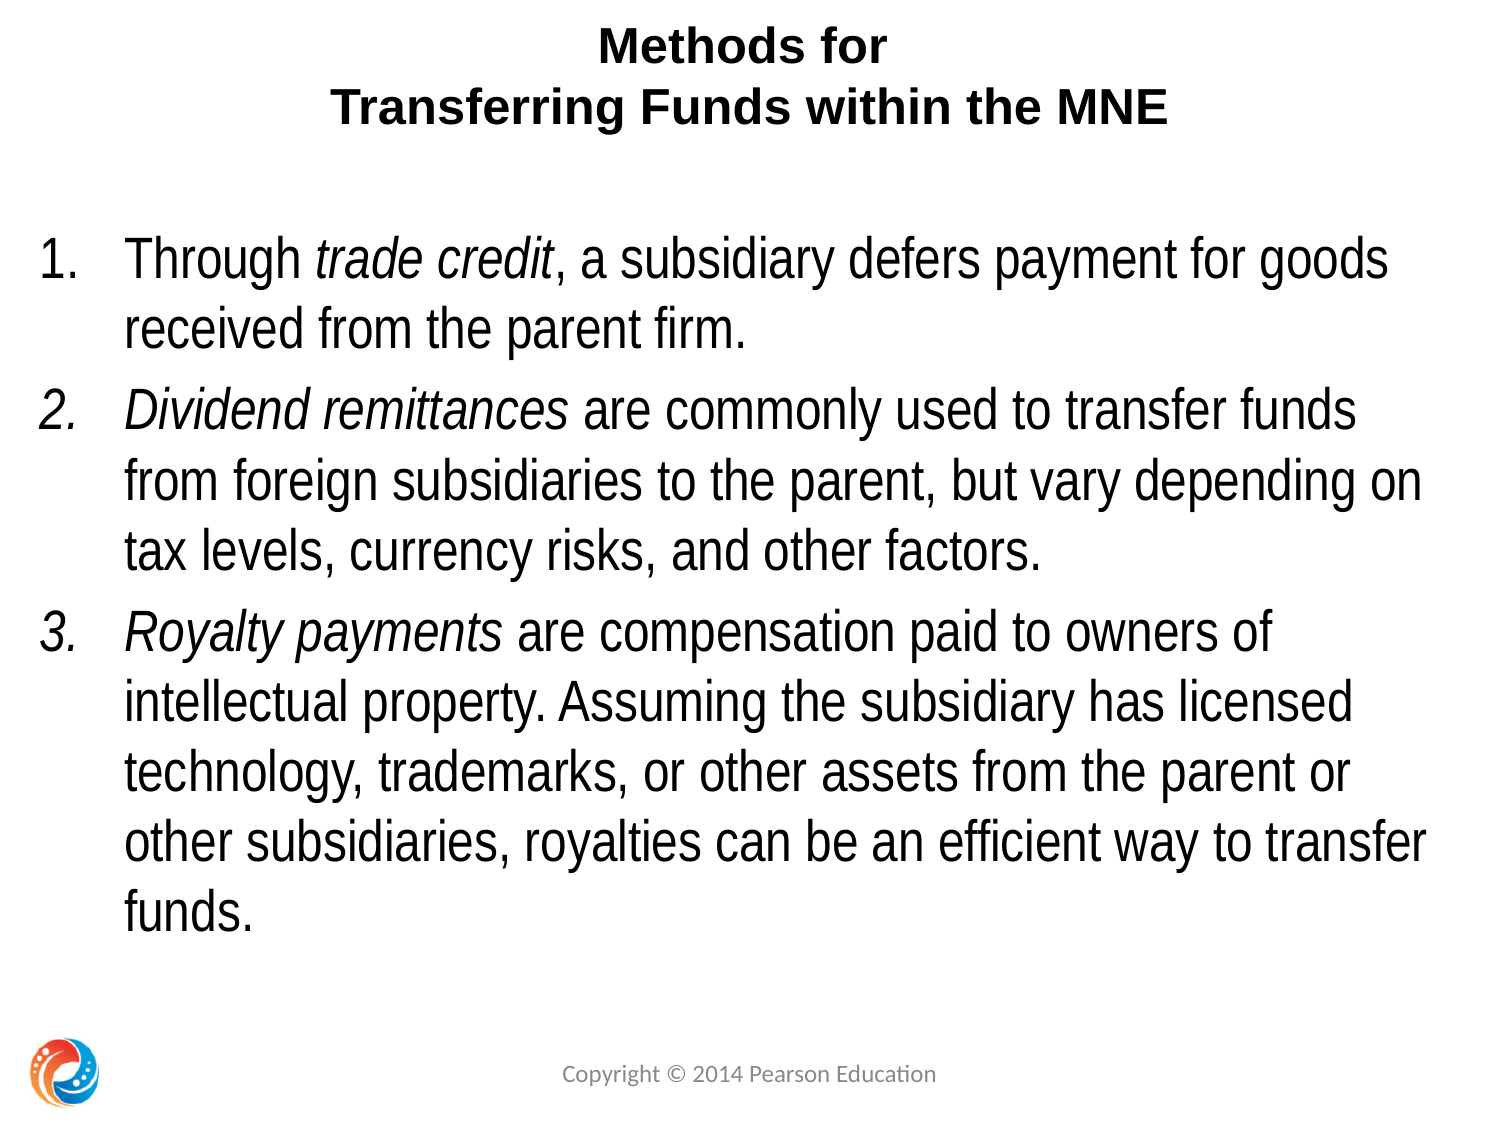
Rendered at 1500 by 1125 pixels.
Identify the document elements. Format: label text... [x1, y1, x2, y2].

subtitle Through trade credit, a subsidiary defers payment for goods received from the parent firm. Dividend remittances are commonly used to transfer funds from foreign subsidiaries to the parent, but vary depending on tax levels, currency risks, and other factors. Royalty payments are compensation paid to owners of intellectual property. Assuming the subsidiary has licensed technology, trademarks, or other assets from the parent or other subsidiaries, royalties can be an efficient way to transfer funds. [24, 212, 1476, 1038]
title Methods for Transferring Funds within the MNE [112, 4, 1388, 143]
footer Copyright © 2014 Pearson Education [512, 1042, 988, 1103]
picture [23, 1032, 105, 1111]
